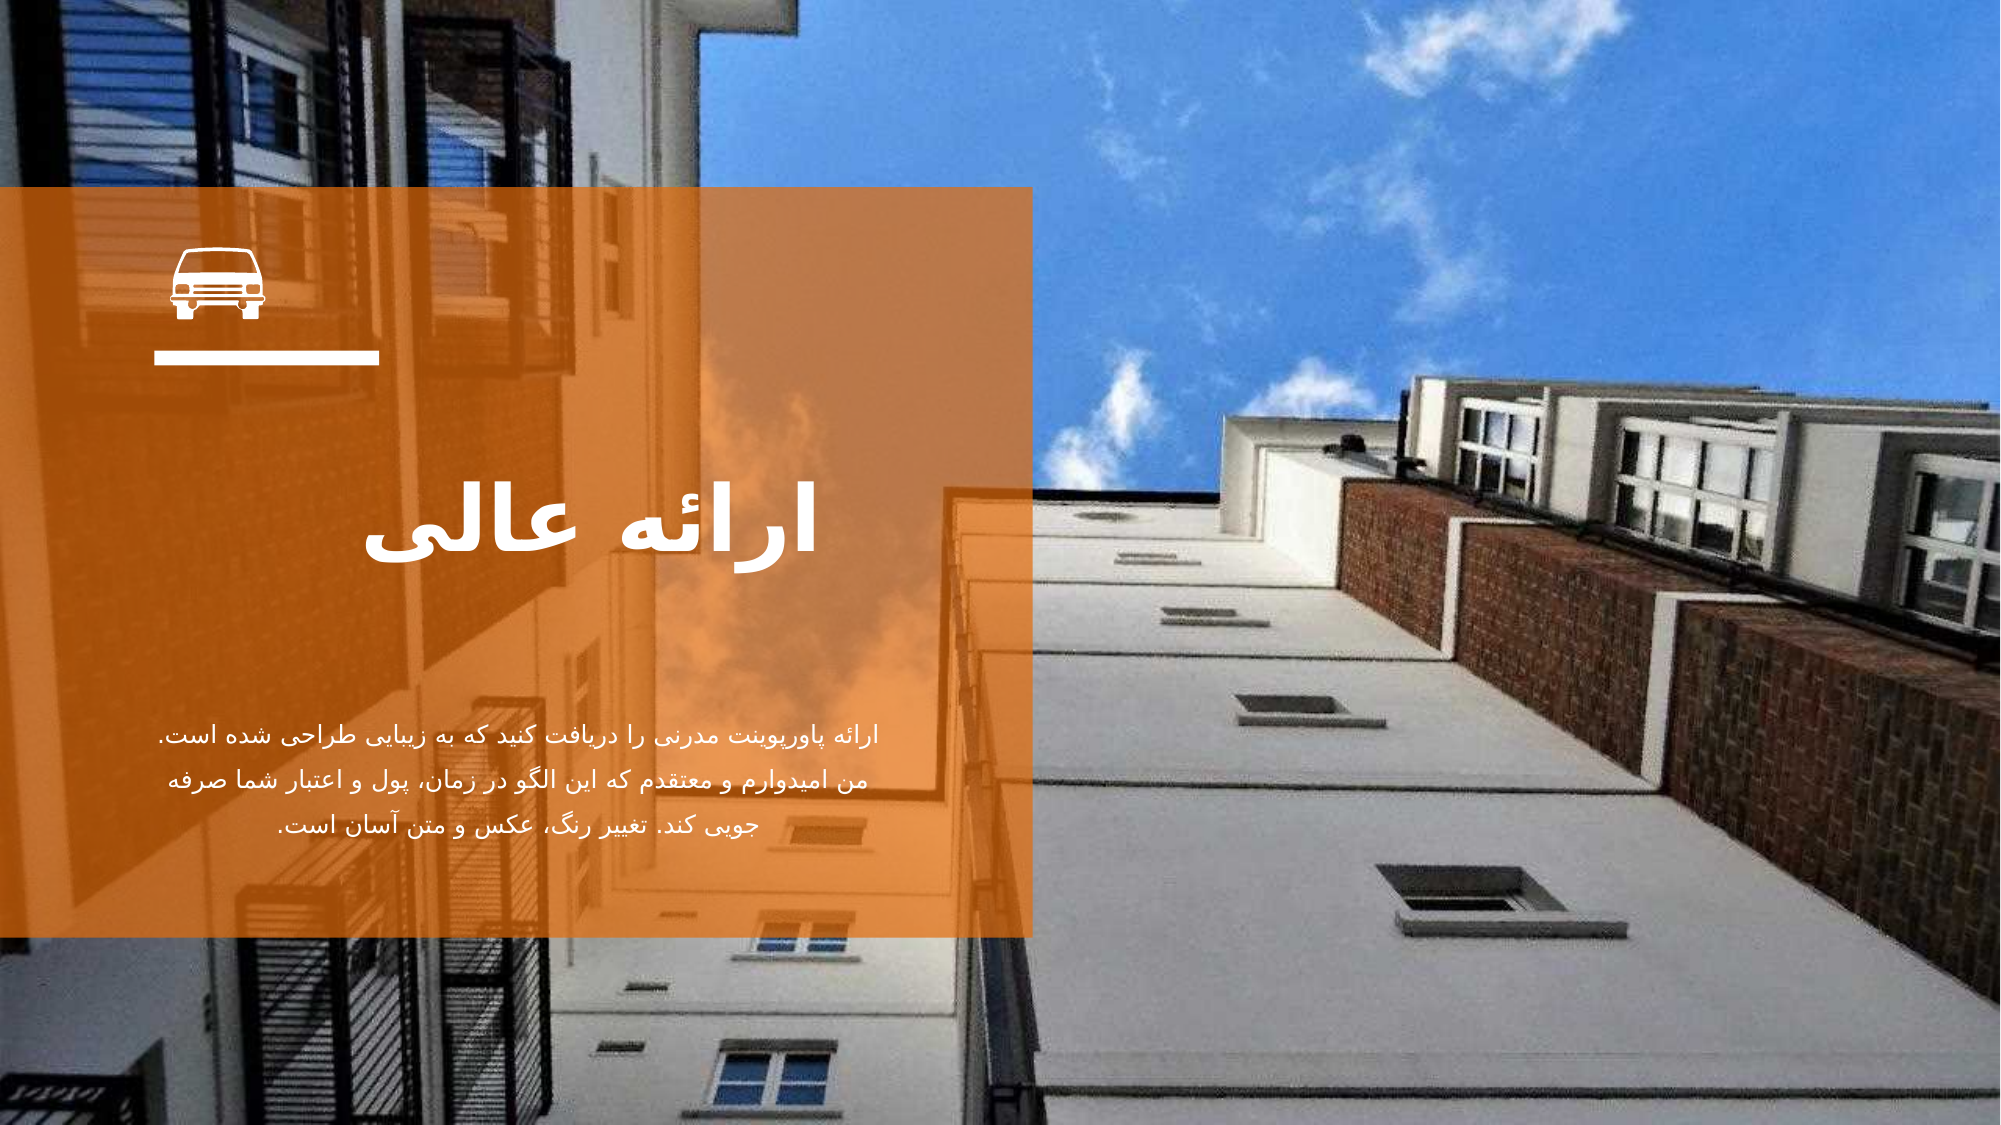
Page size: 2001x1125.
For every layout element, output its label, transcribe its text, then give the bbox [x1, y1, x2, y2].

text_box [0, 186, 1034, 939]
text_box [153, 350, 380, 367]
text_box [170, 247, 266, 320]
text_box ارائه عالی [133, 452, 1050, 578]
text_box ارائه پاورپوینت مدرنی را دریافت کنید که به زیبایی طراحی شده است. من امیدوارم و معتقدم که این الگو در زمان، پول و اعتبار شما صرفه جویی کند. تغییر رنگ، عکس و متن آسان است. [131, 696, 906, 846]
picture [0, 0, 2001, 1125]
